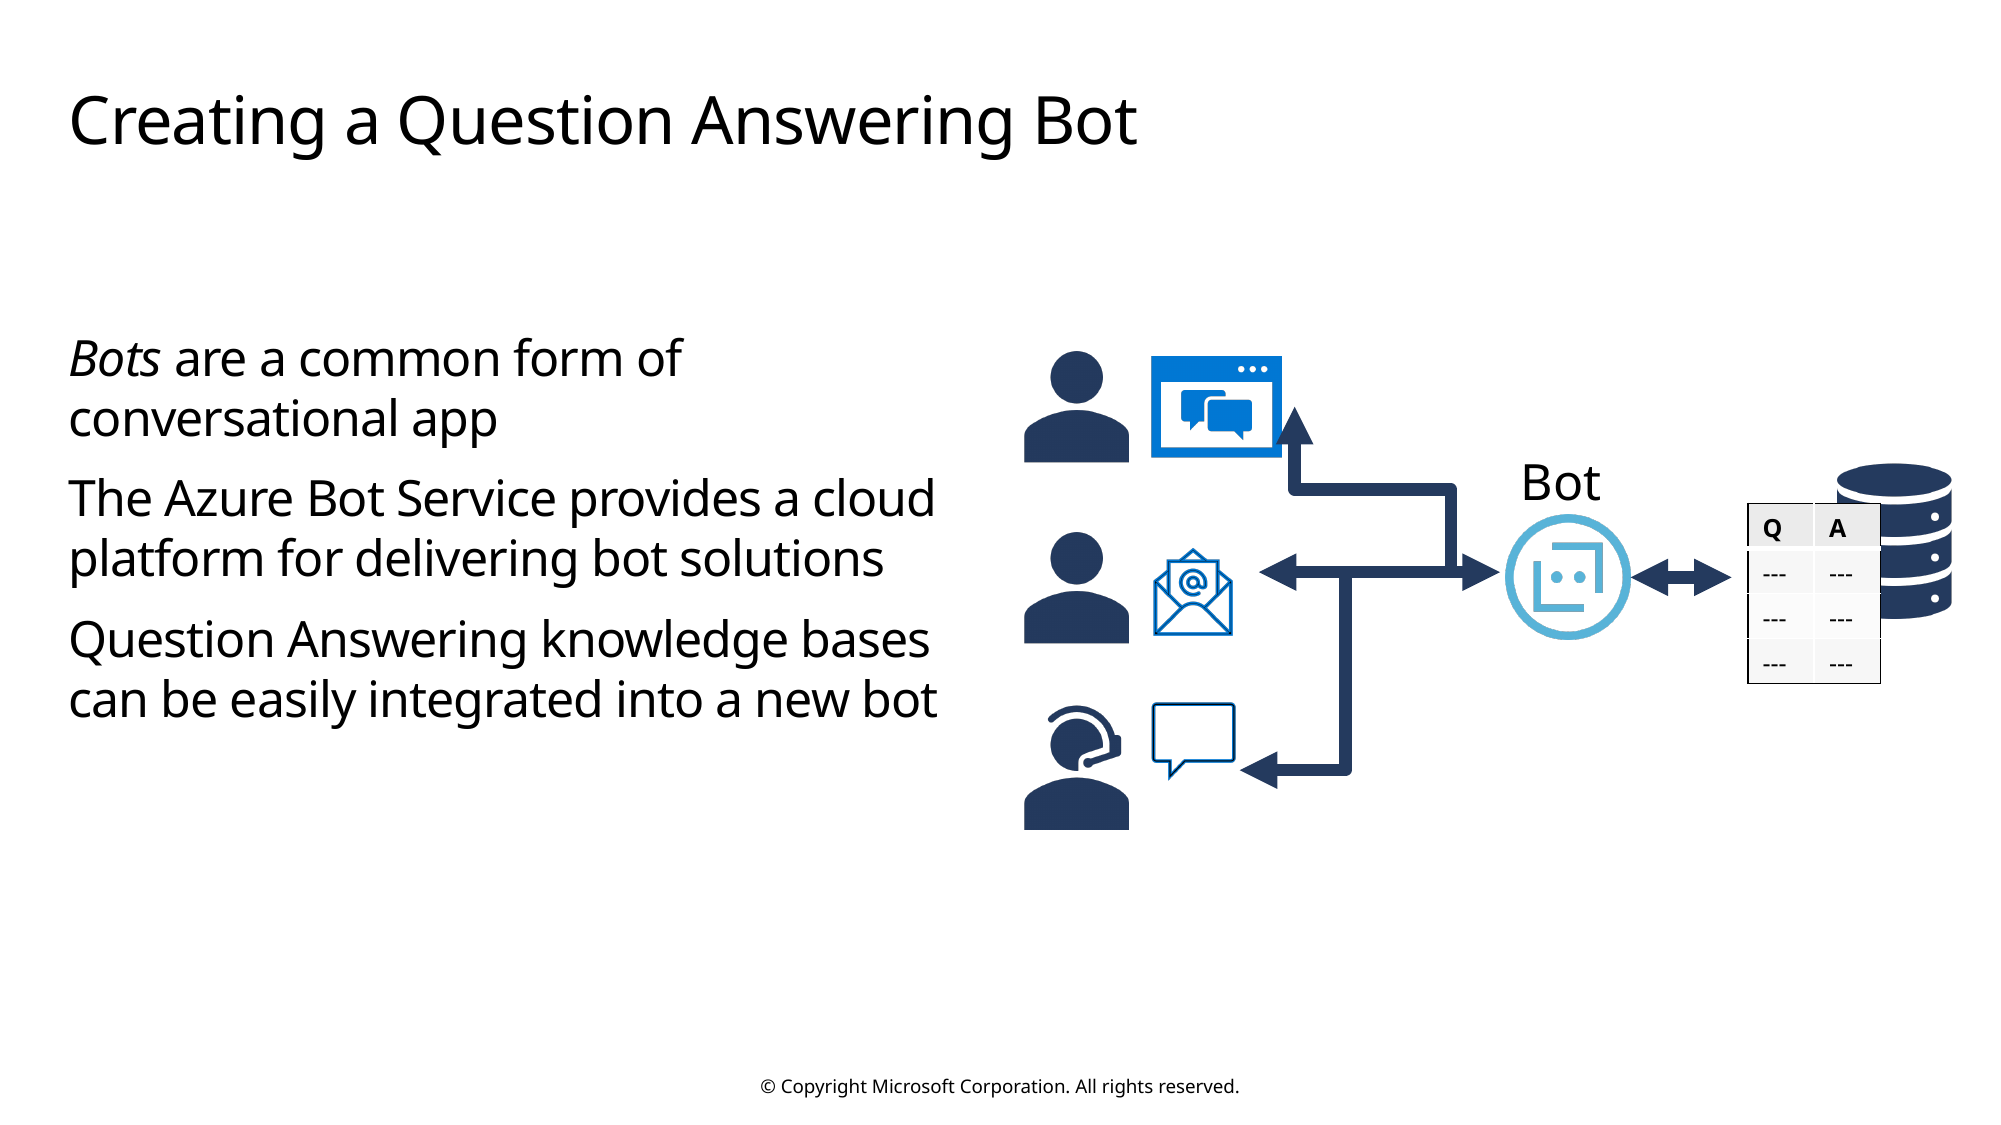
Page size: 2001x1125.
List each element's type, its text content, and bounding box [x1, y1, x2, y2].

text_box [968, 310, 1954, 869]
list Bots are a common form of conversational app The Azure Bot Service provides a cloud platform for delivering bot solutions Question Answering knowledge bases can be easily integrated into a new bot [68, 311, 968, 829]
picture [1796, 443, 1992, 639]
title Creating a Question Answering Bot [68, 72, 1930, 184]
